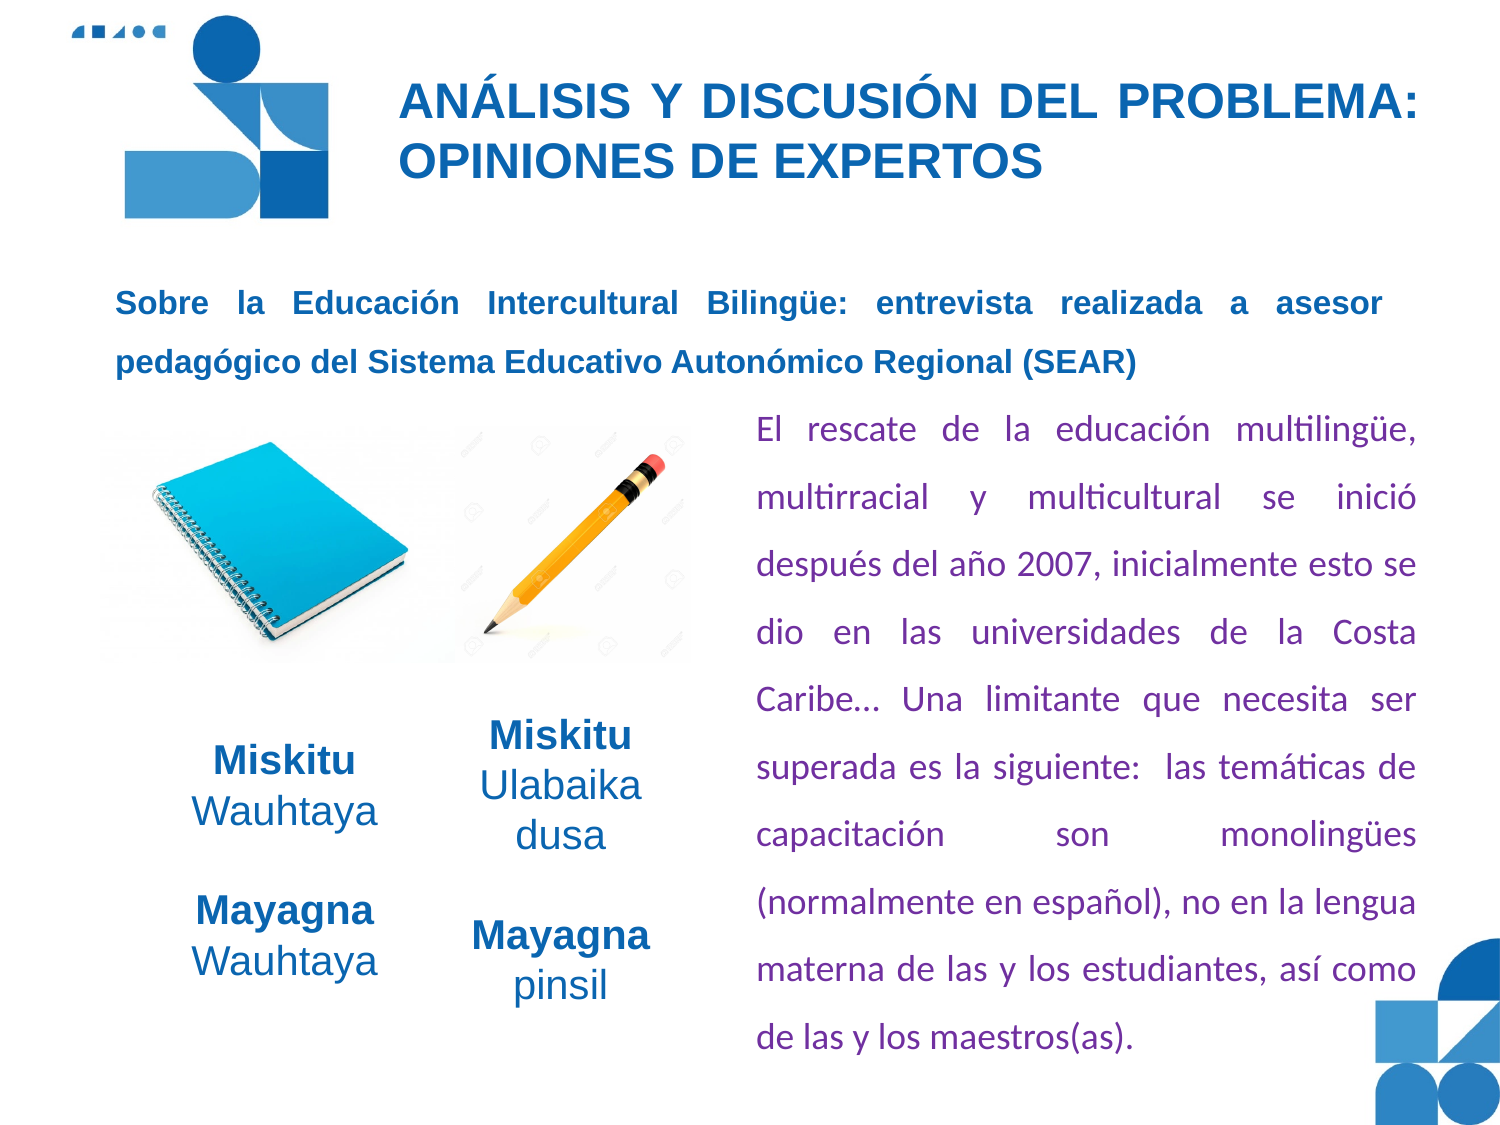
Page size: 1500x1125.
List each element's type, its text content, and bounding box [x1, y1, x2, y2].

text_box El rescate de la educación multilingüe, multirracial y multicultural se inició después del año 2007, inicialmente esto se dio en las universidades de la Costa Caribe… Una limitante que necesita ser superada es la siguiente: las temáticas de capacitación son monolingües (normalmente en español), no en la lengua materna de las y los estudiantes, así como de las y los maestros(as). [741, 374, 1433, 1064]
picture [0, 0, 1500, 1125]
text_box Miskitu Ulabaika dusa Mayagna pinsil [430, 700, 691, 1016]
list Sobre la Educación Intercultural Bilingüe: entrevista realizada a asesor pedagógico del Sistema Educativo Autonómico Regional (SEAR) [100, 253, 1400, 425]
text_box Miskitu Wauhtaya Mayagna Wauhtaya [154, 725, 415, 991]
title ANÁLISIS Y DISCUSIÓN DEL PROBLEMA: OPINIONES DE EXPERTOS [383, 61, 1436, 232]
